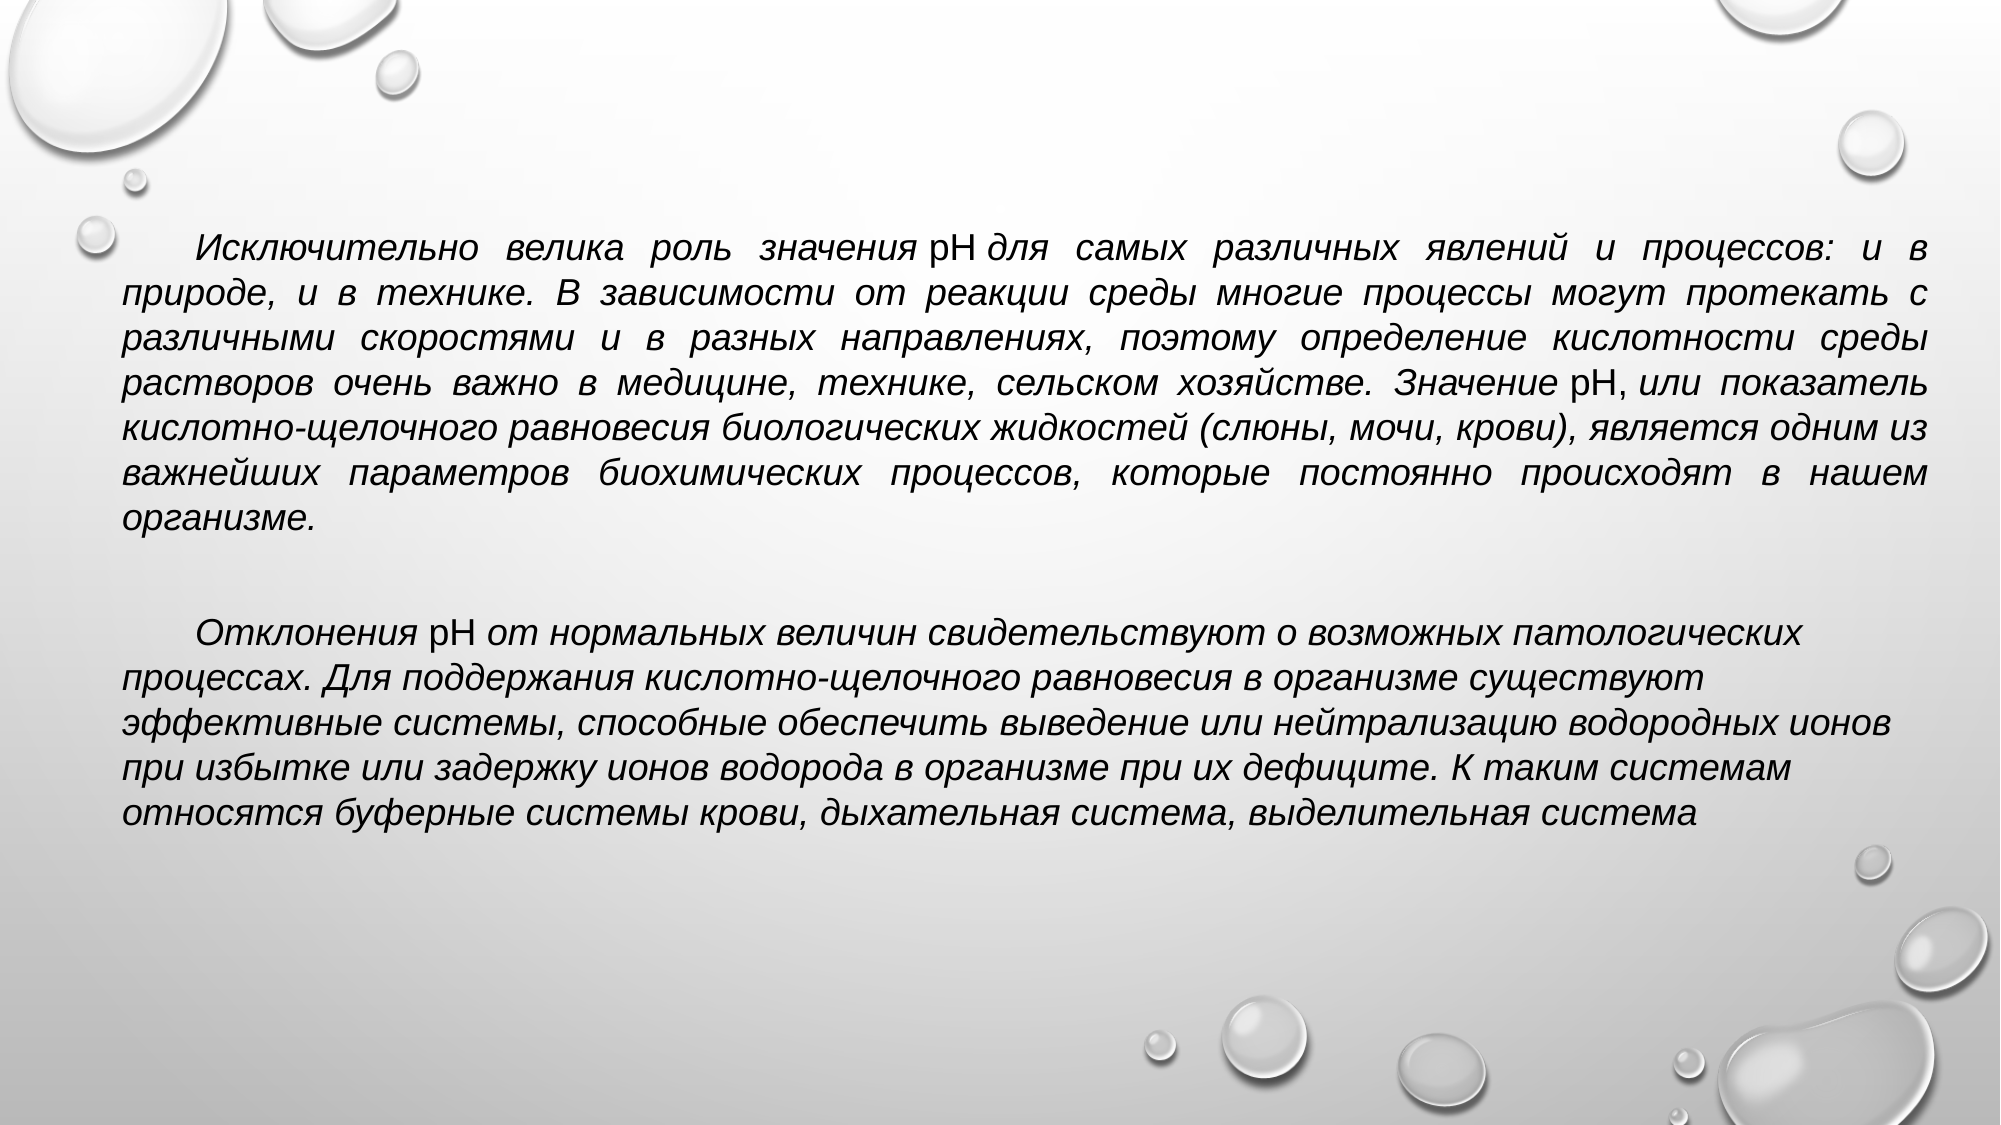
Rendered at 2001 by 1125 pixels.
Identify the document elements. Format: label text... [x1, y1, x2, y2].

picture [0, 0, 2000, 1125]
text_box Исключительно велика роль значения рН для самых различных явлений и процессов: и в природе, и в технике. В зависимости от реакции среды многие процессы могут протекать с различными скоростями и в разных направлениях, поэтому определение кислотности среды растворов очень важно в медицине, технике, сельском хозяйстве. Значение рН, или показатель кислотно-щелочного равновесия биологических жидкостей (слюны, мочи, крови), является одним из важнейших параметров биохимических процессов, которые постоянно происходят в нашем организме. Отклонения рН от нормальных величин свидетельствуют о возможных патологических процессах. Для поддержания кислотно-щелочного равновесия в организме существуют эффективные системы, способные обеспечить выведение или нейтрализацию водородных ионов при избытке или задержку ионов водорода в организме при их дефиците. К таким системам относятся буферные системы крови, дыхательная система, выделительная система [107, 215, 1944, 840]
